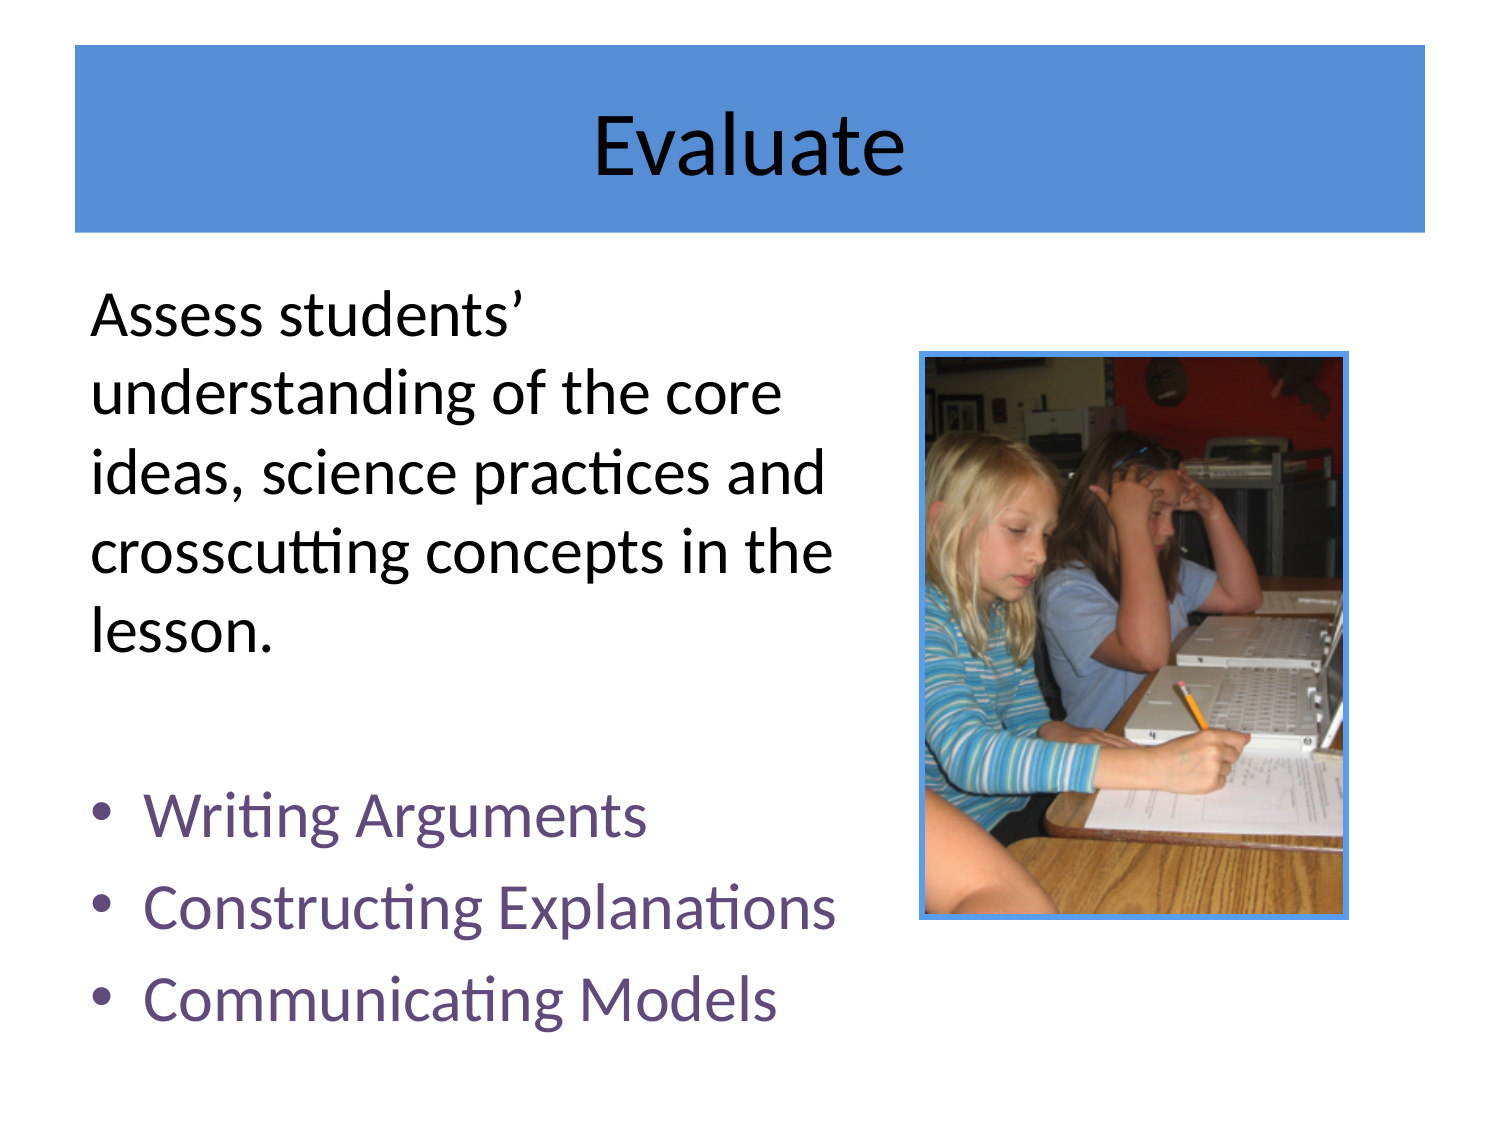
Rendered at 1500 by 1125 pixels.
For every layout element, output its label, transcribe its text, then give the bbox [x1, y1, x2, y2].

picture [925, 356, 1344, 915]
title Evaluate [75, 45, 1425, 233]
list Assess students’ understanding of the core ideas, science practices and crosscutting concepts in the lesson. Writing Arguments Constructing Explanations Communicating Models [75, 262, 859, 1125]
